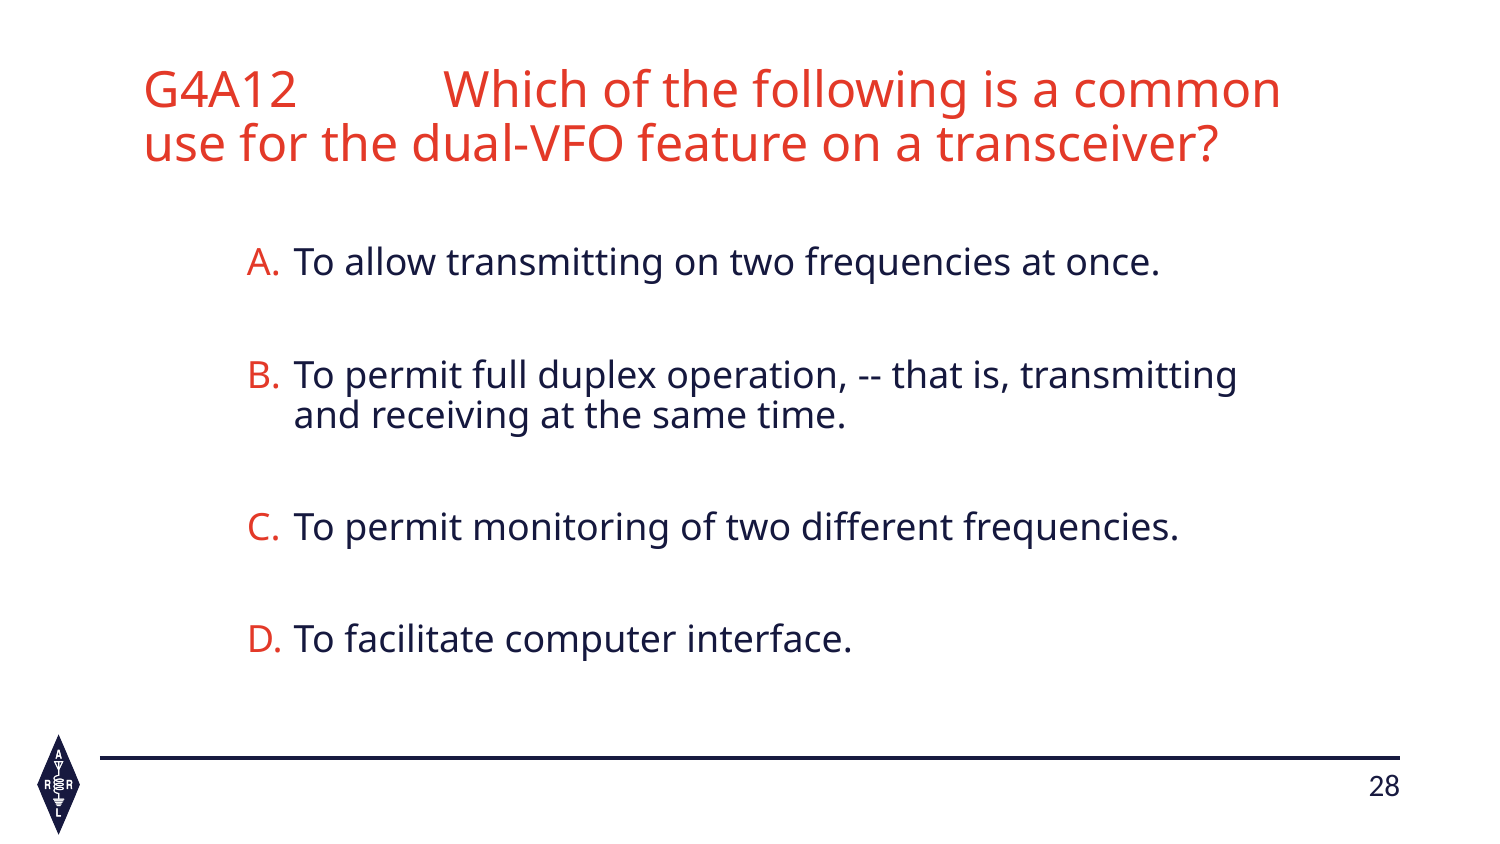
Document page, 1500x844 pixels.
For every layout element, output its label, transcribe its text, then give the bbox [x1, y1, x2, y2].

list To allow transmitting on two frequencies at once. To permit full duplex operation, -- that is, transmitting and receiving at the same time. To permit monitoring of two different frequencies. To facilitate computer interface. [246, 237, 1254, 706]
picture [37, 734, 80, 835]
slide_number 28 [1302, 761, 1400, 807]
title G4A12 Which of the following is a common use for the dual-VFO feature on a transceiver? [143, 58, 1357, 215]
